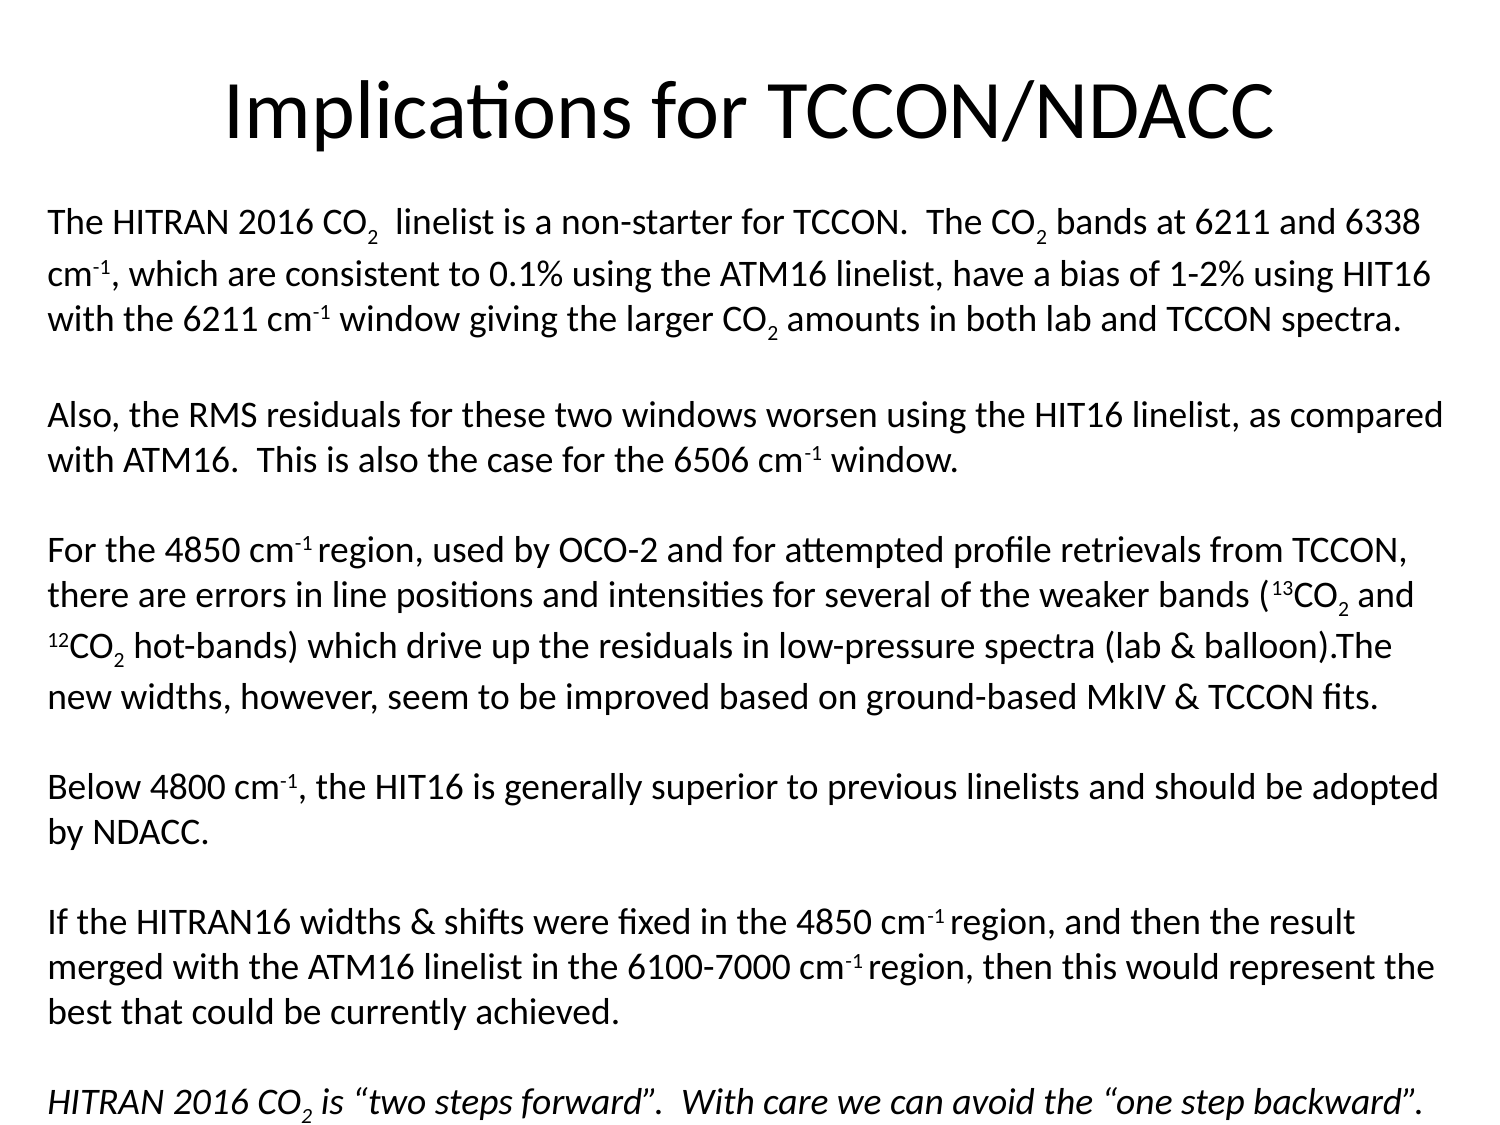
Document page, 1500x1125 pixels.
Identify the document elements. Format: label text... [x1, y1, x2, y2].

title Implications for TCCON/NDACC [0, 21, 1500, 190]
text_box The HITRAN 2016 CO2 linelist is a non-starter for TCCON. The CO2 bands at 6211 and 6338 cm-1, which are consistent to 0.1% using the ATM16 linelist, have a bias of 1-2% using HIT16 with the 6211 cm-1 window giving the larger CO2 amounts in both lab and TCCON spectra. Also, the RMS residuals for these two windows worsen using the HIT16 linelist, as compared with ATM16. This is also the case for the 6506 cm-1 window. For the 4850 cm-1 region, used by OCO-2 and for attempted profile retrievals from TCCON, there are errors in line positions and intensities for several of the weaker bands (13CO2 and 12CO2 hot-bands) which drive up the residuals in low-pressure spectra (lab & balloon).The new widths, however, seem to be improved based on ground-based MkIV & TCCON fits. Below 4800 cm-1, the HIT16 is generally superior to previous linelists and should be adopted by NDACC. If the HITRAN16 widths & shifts were fixed in the 4850 cm-1 region, and then the result merged with the ATM16 linelist in the 6100-7000 cm-1 region, then this would represent the best that could be currently achieved. HITRAN 2016 CO2 is “two steps forward”. With care we can avoid the “one step backward”. [32, 189, 1474, 1125]
